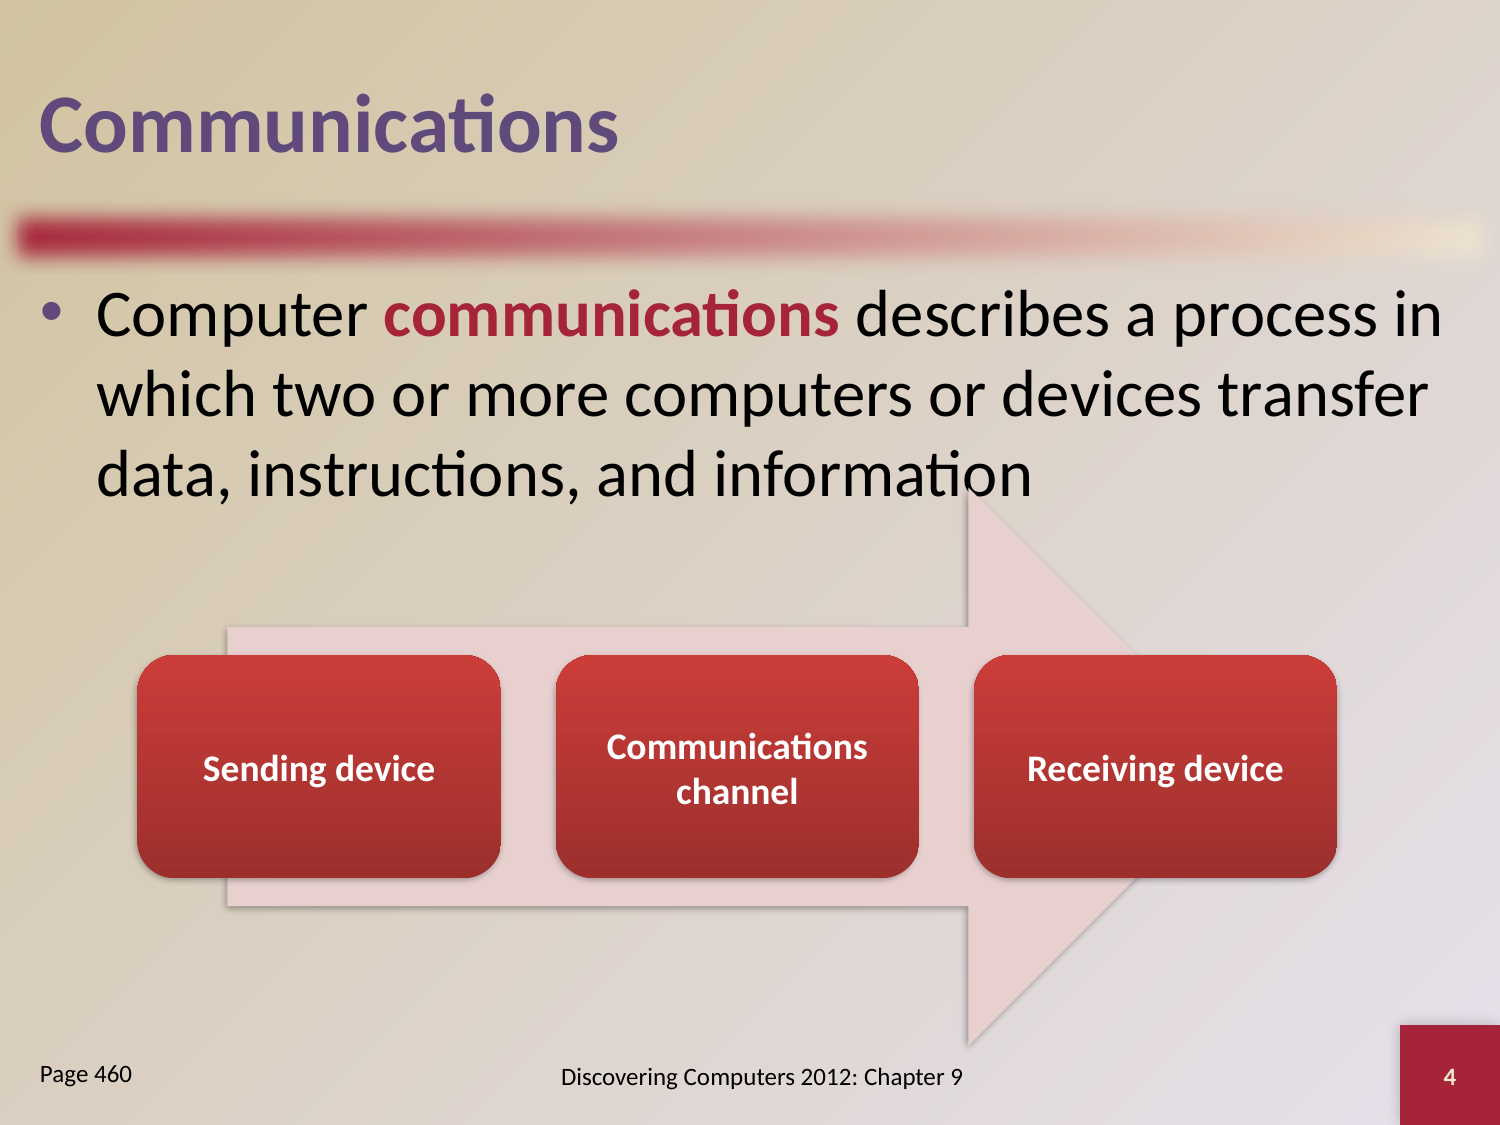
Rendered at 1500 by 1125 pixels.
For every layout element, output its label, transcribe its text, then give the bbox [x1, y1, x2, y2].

footer Discovering Computers 2012: Chapter 9 [450, 1055, 1075, 1113]
list Computer communications describes a process in which two or more computers or devices transfer data, instructions, and information [24, 262, 1475, 1025]
list Page 460 [24, 1050, 300, 1125]
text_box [137, 487, 1338, 1046]
title Communications [24, 24, 1475, 213]
slide_number 4 [1400, 1025, 1500, 1125]
